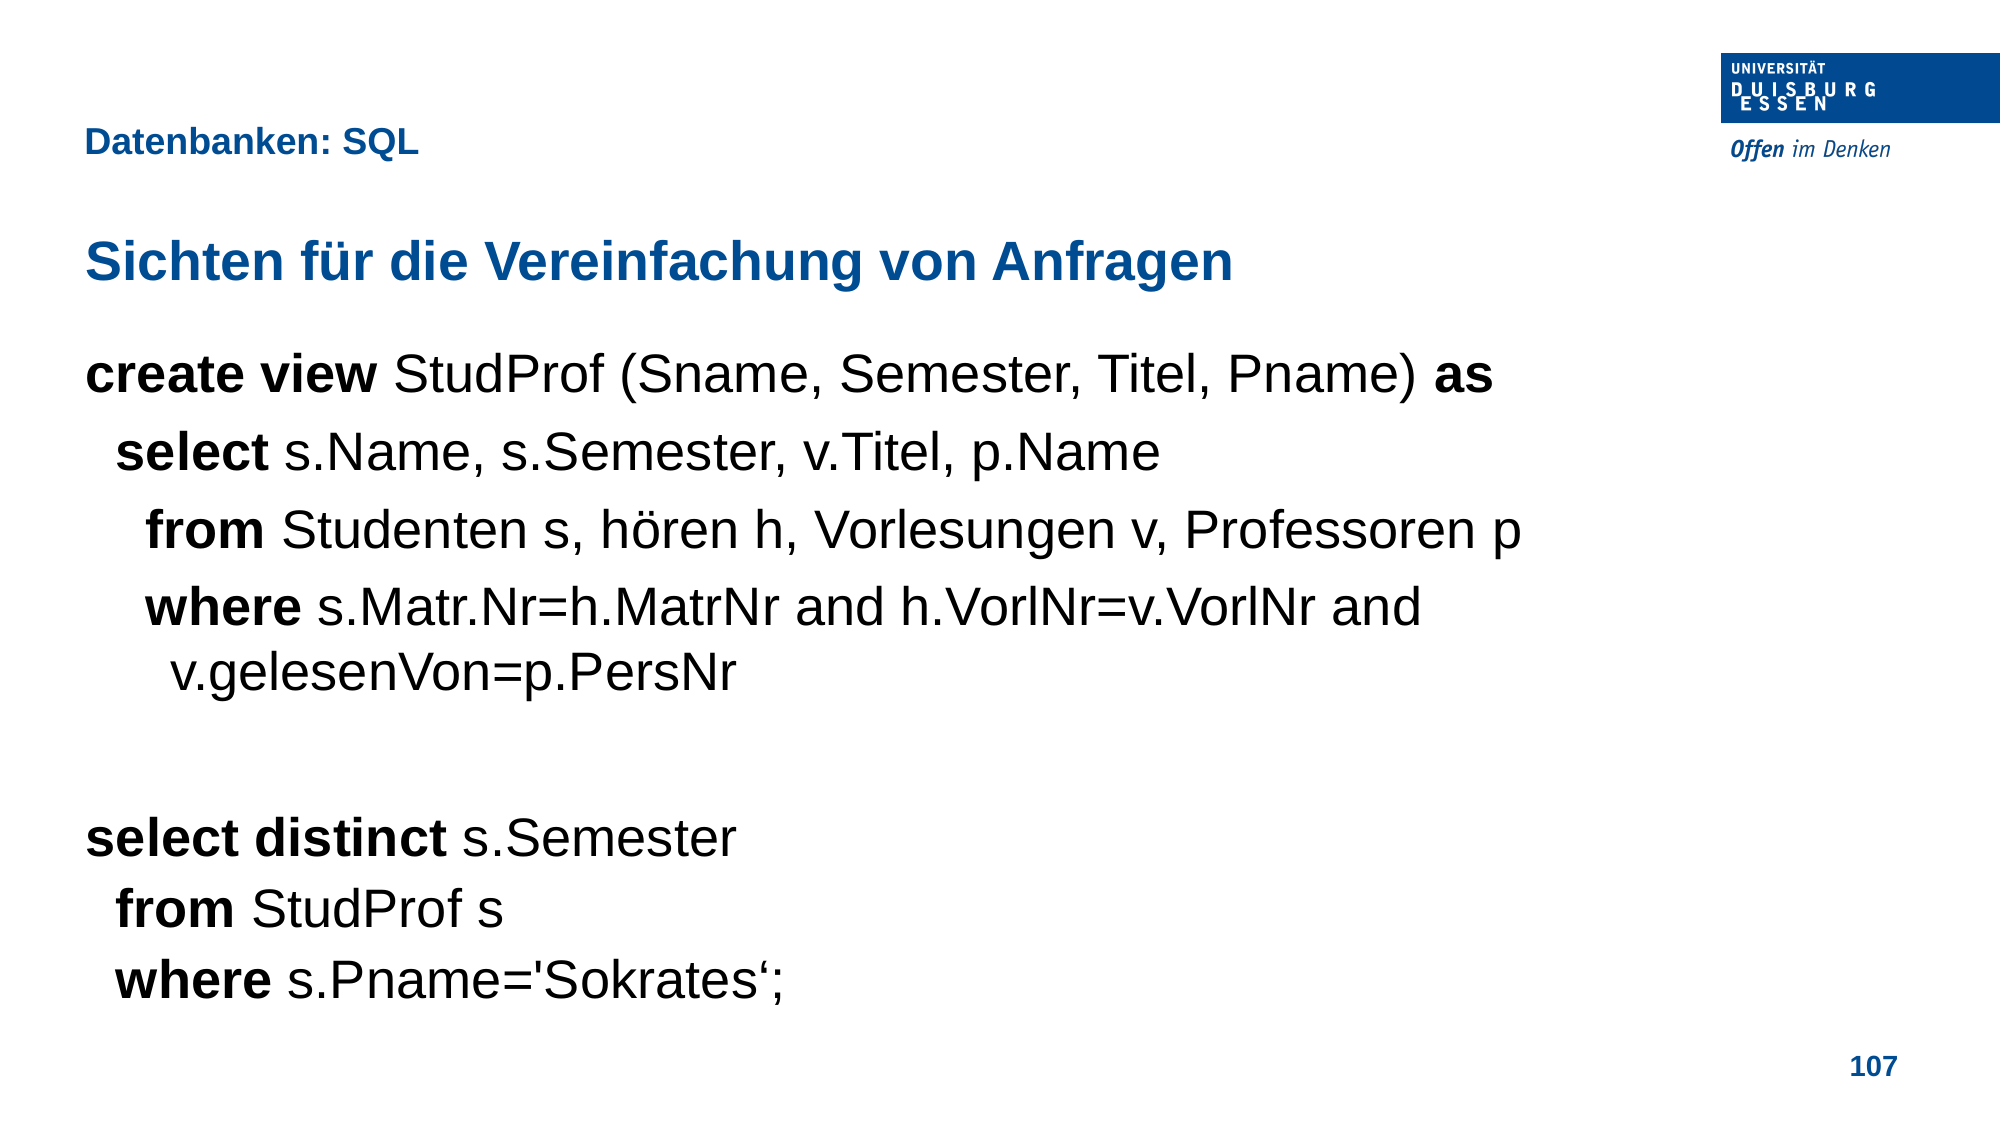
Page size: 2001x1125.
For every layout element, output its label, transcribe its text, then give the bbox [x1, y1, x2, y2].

list Datenbanken: SQL [84, 121, 1694, 163]
list create view StudProf (Sname, Semester, Titel, Pname) as select s.Name, s.Semester, v.Titel, p.Name from Studenten s, hören h, Vorlesungen v, Professoren p where s.Matr.Nr=h.MatrNr and h.VorlNr=v.VorlNr and v.gelesenVon=p.PersNr select distinct s.Semester from StudProf s where s.Pname='Sokrates‘; [85, 338, 1914, 1040]
picture [1721, 53, 2000, 162]
list Sichten für die Vereinfachung von Anfragen [85, 225, 1696, 301]
slide_number 107 [1677, 1039, 1914, 1081]
